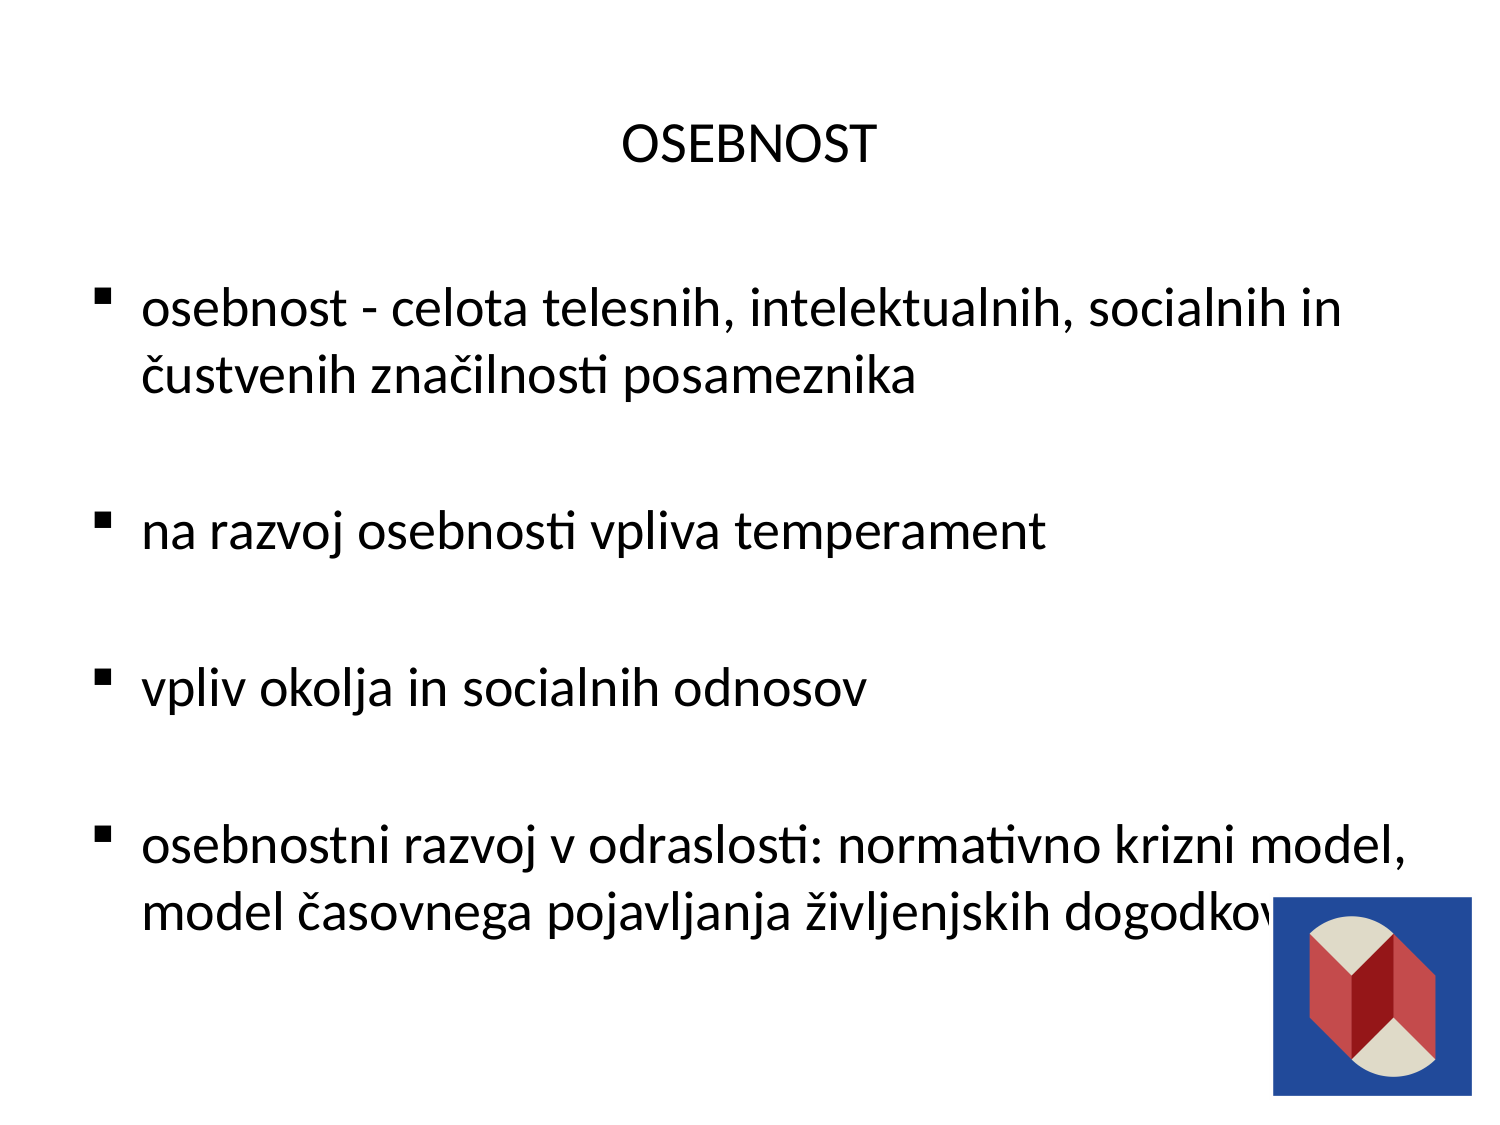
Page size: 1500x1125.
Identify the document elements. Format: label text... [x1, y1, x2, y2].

title OSEBNOST [75, 45, 1425, 233]
picture [1269, 892, 1477, 1100]
list osebnost - celota telesnih, intelektualnih, socialnih in čustvenih značilnosti posameznika na razvoj osebnosti vpliva temperament vpliv okolja in socialnih odnosov osebnostni razvoj v odraslosti: normativno krizni model, model časovnega pojavljanja življenjskih dogodkov [75, 262, 1425, 1005]
